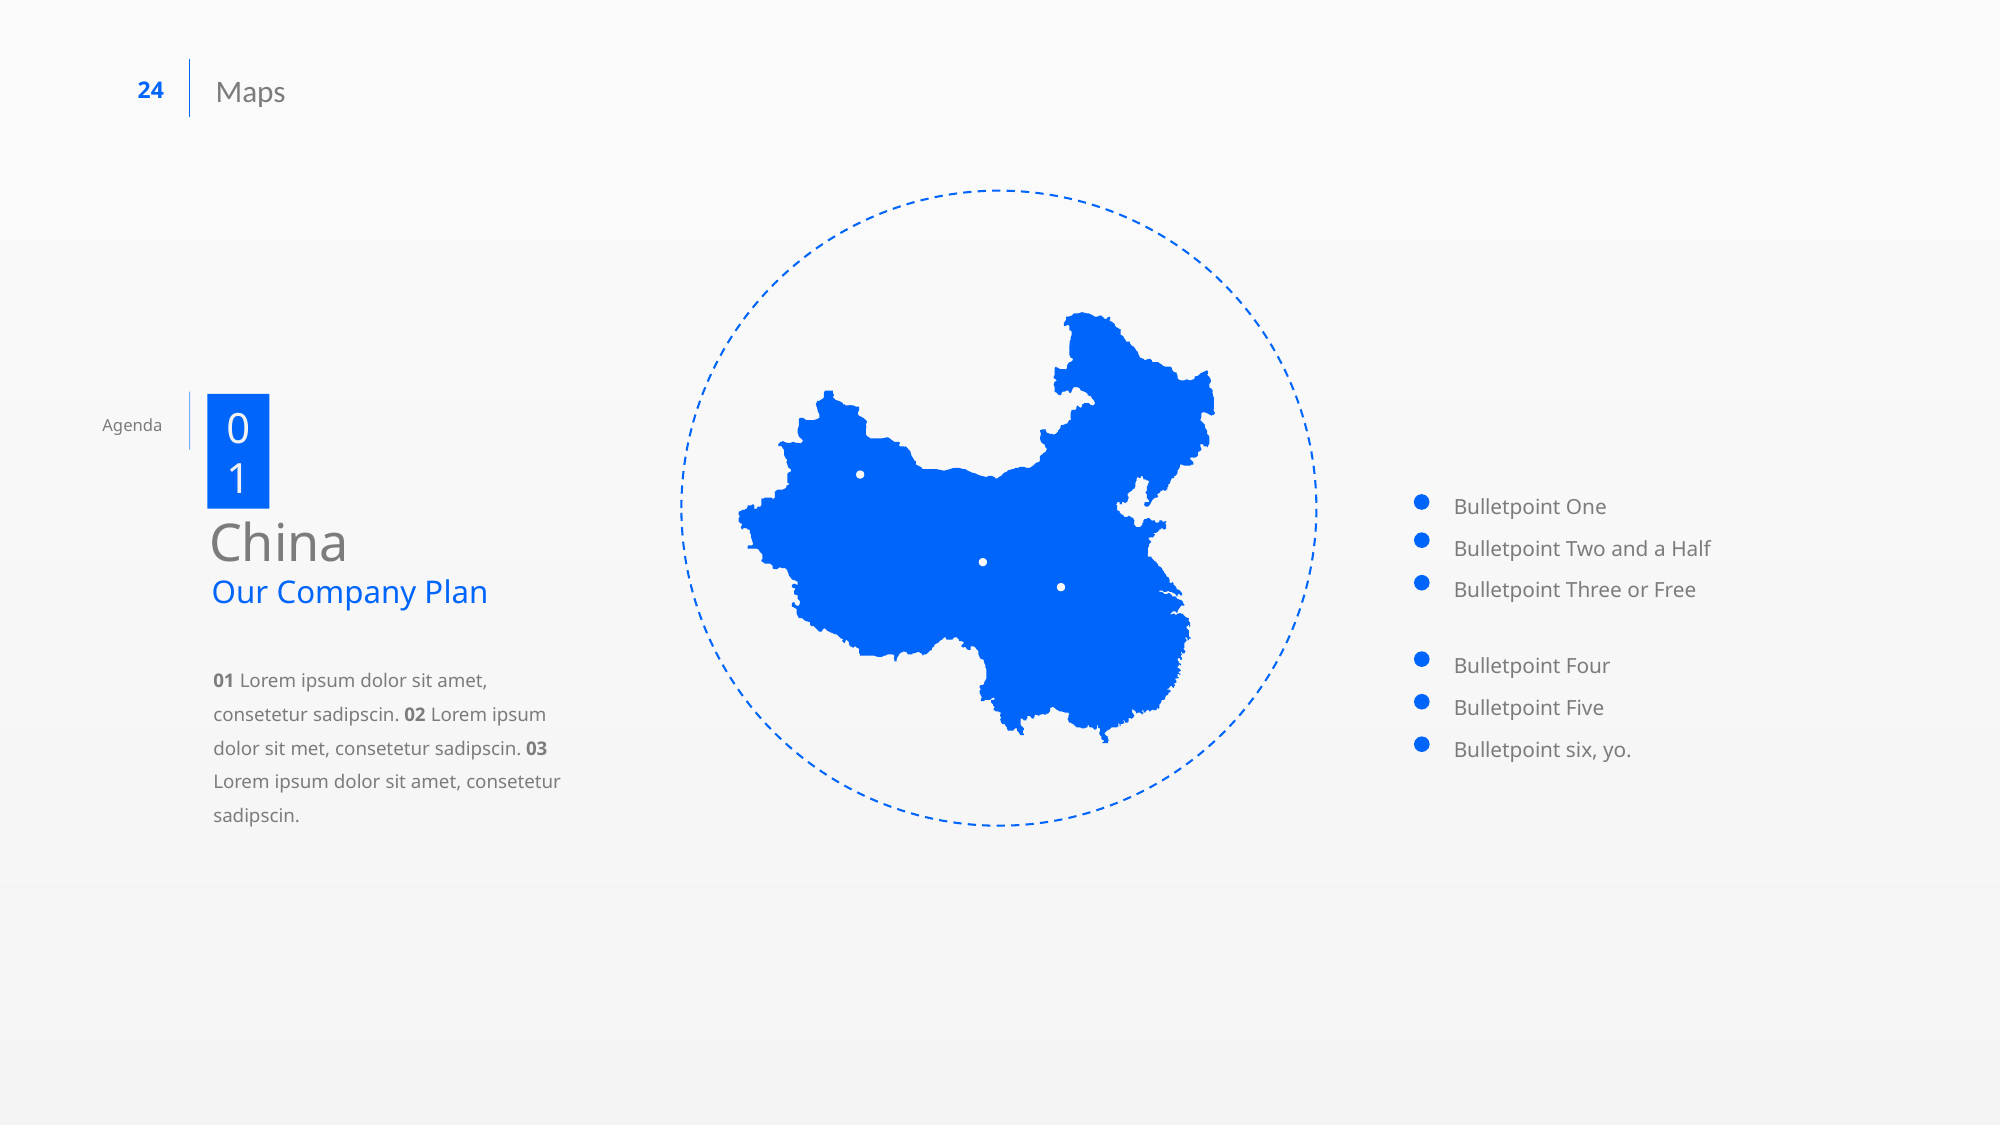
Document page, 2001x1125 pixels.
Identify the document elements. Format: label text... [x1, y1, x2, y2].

text_box Bulletpoint six, yo. [1438, 729, 1960, 769]
text_box China [194, 501, 715, 579]
text_box [1412, 531, 1431, 550]
text_box [1412, 650, 1431, 669]
text_box [1055, 581, 1067, 593]
text_box Maps [200, 63, 499, 116]
text_box [977, 556, 989, 568]
text_box [1412, 573, 1431, 592]
text_box Bulletpoint Four [1438, 645, 1960, 686]
text_box [680, 189, 1318, 827]
text_box Bulletpoint Two and a Half [1438, 527, 1960, 568]
text_box Agenda [47, 407, 178, 443]
text_box 01 Lorem ipsum dolor sit amet, consetetur sadipscin. 02 Lorem ipsum dolor sit met, consetetur sadipscin. 03 Lorem ipsum dolor sit amet, consetetur sadipscin. [198, 650, 598, 834]
text_box [854, 469, 866, 480]
text_box Bulletpoint One [1438, 485, 1960, 526]
text_box Bulletpoint Three or Free [1438, 569, 1960, 610]
text_box [1412, 735, 1431, 754]
text_box Our Company Plan [196, 565, 717, 618]
text_box [1412, 692, 1431, 711]
text_box [1412, 493, 1431, 511]
text_box 01 [207, 393, 270, 509]
text_box Bulletpoint Five [1438, 687, 1960, 727]
